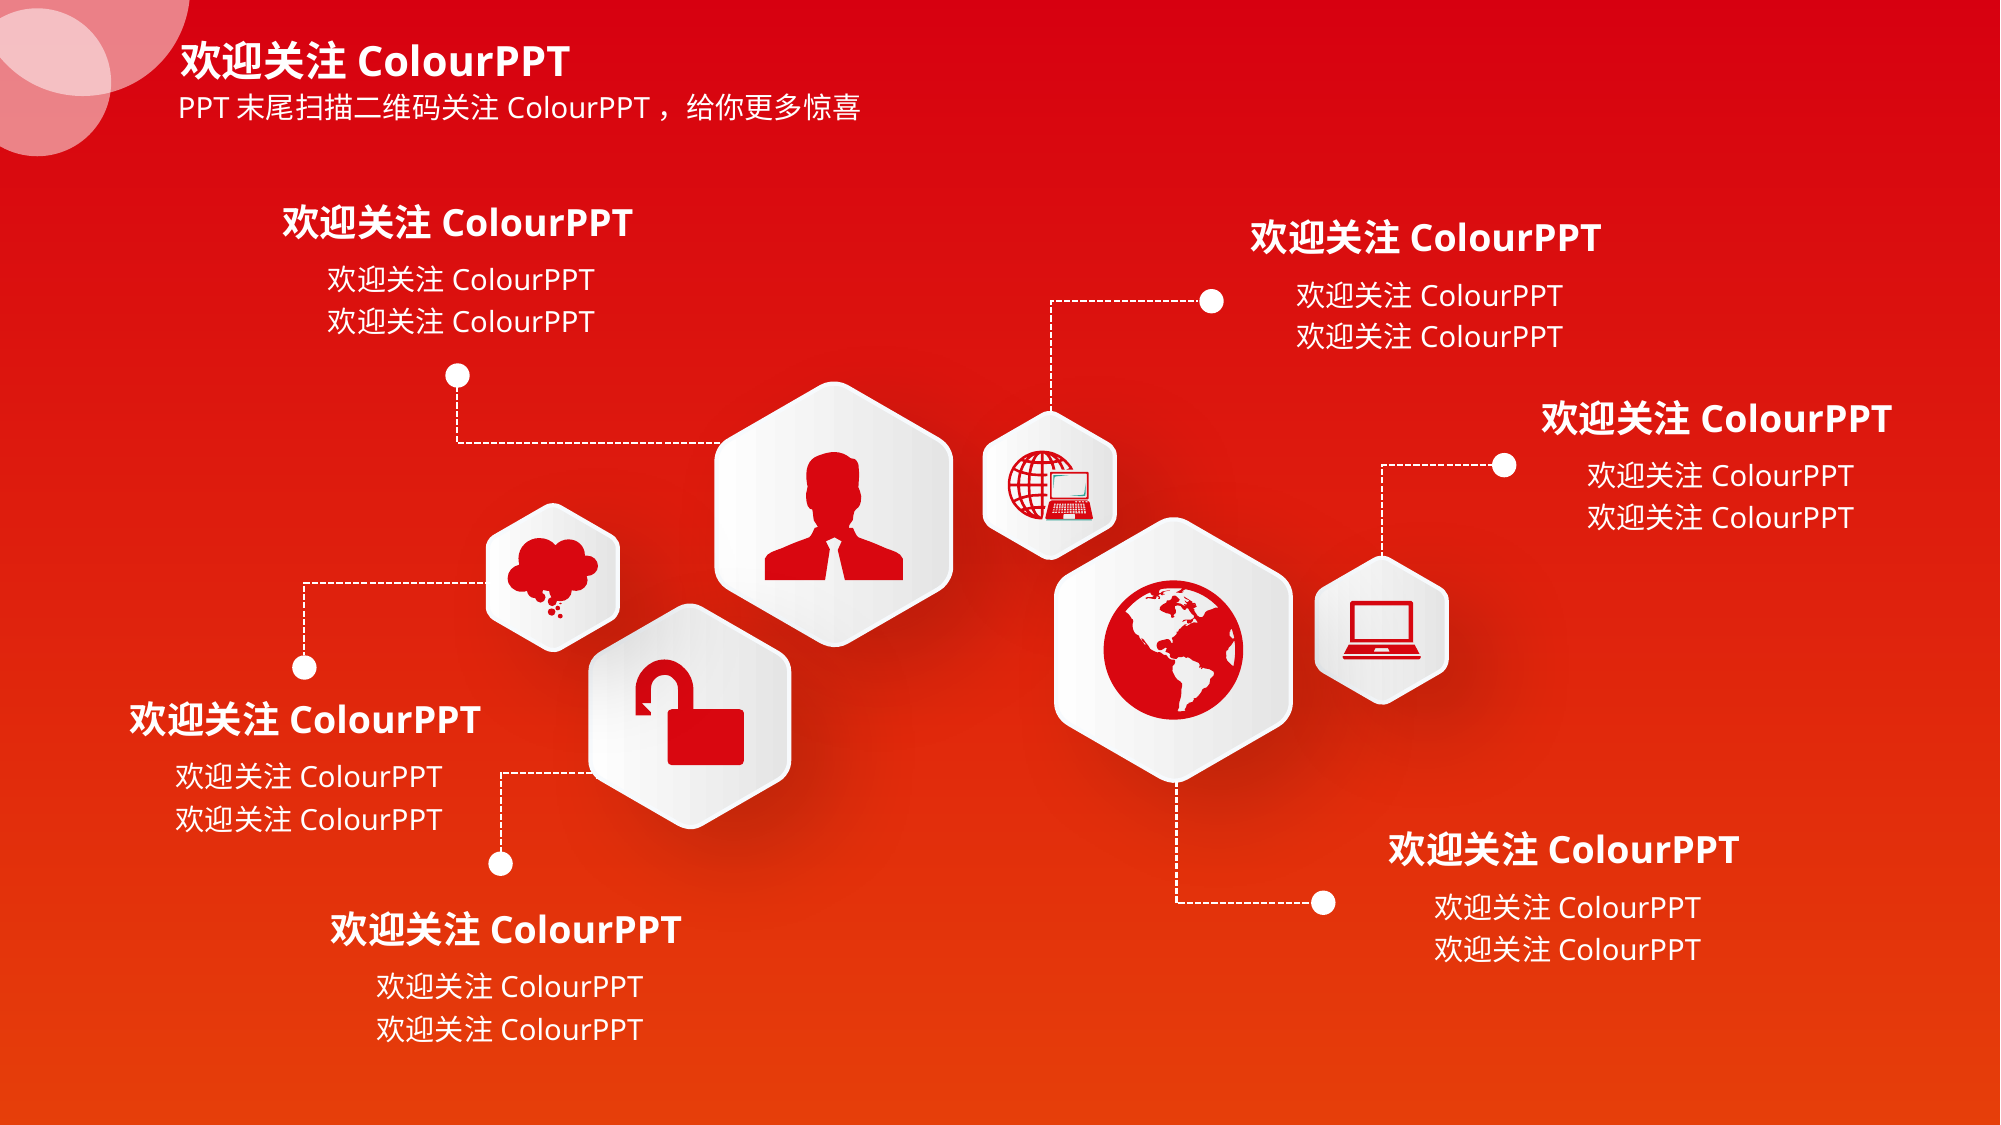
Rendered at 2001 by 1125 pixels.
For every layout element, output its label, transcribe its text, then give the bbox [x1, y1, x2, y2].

text_box [303, 582, 487, 654]
text_box [1198, 287, 1225, 315]
text_box [1175, 781, 1310, 904]
text_box 欢迎关注ColourPPT [1373, 819, 1755, 879]
text_box 欢迎关注ColourPPT [316, 898, 698, 959]
text_box [1310, 889, 1337, 916]
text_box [0, 0, 191, 157]
text_box [456, 386, 716, 444]
text_box 欢迎关注ColourPPT 欢迎关注ColourPPT [1281, 262, 1579, 362]
text_box [444, 362, 471, 389]
text_box 欢迎关注ColourPPT 欢迎关注ColourPPT [361, 954, 659, 1054]
text_box 欢迎关注ColourPPT [1235, 206, 1617, 267]
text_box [984, 413, 1115, 558]
text_box PPT末尾扫描二维码关注ColourPPT，给你更多惊喜 [191, 82, 877, 132]
text_box 欢迎关注ColourPPT 欢迎关注ColourPPT [313, 246, 610, 346]
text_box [1056, 519, 1291, 781]
text_box 欢迎关注ColourPPT 欢迎关注ColourPPT [1572, 443, 1869, 543]
text_box 欢迎关注ColourPPT 欢迎关注ColourPPT [160, 744, 458, 844]
text_box 欢迎关注ColourPPT [267, 191, 649, 251]
text_box [487, 850, 514, 877]
text_box [1381, 464, 1491, 557]
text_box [590, 605, 790, 828]
text_box [1490, 451, 1518, 479]
text_box [500, 772, 590, 850]
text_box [1316, 557, 1447, 703]
text_box 欢迎关注ColourPPT [115, 688, 497, 749]
text_box 欢迎关注ColourPPT [1526, 387, 1908, 448]
text_box [291, 654, 318, 681]
text_box 欢迎关注ColourPPT 欢迎关注ColourPPT [1419, 874, 1717, 974]
text_box [1050, 300, 1198, 413]
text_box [487, 505, 618, 651]
text_box 欢迎关注ColourPPT [191, 27, 586, 82]
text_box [716, 383, 952, 646]
